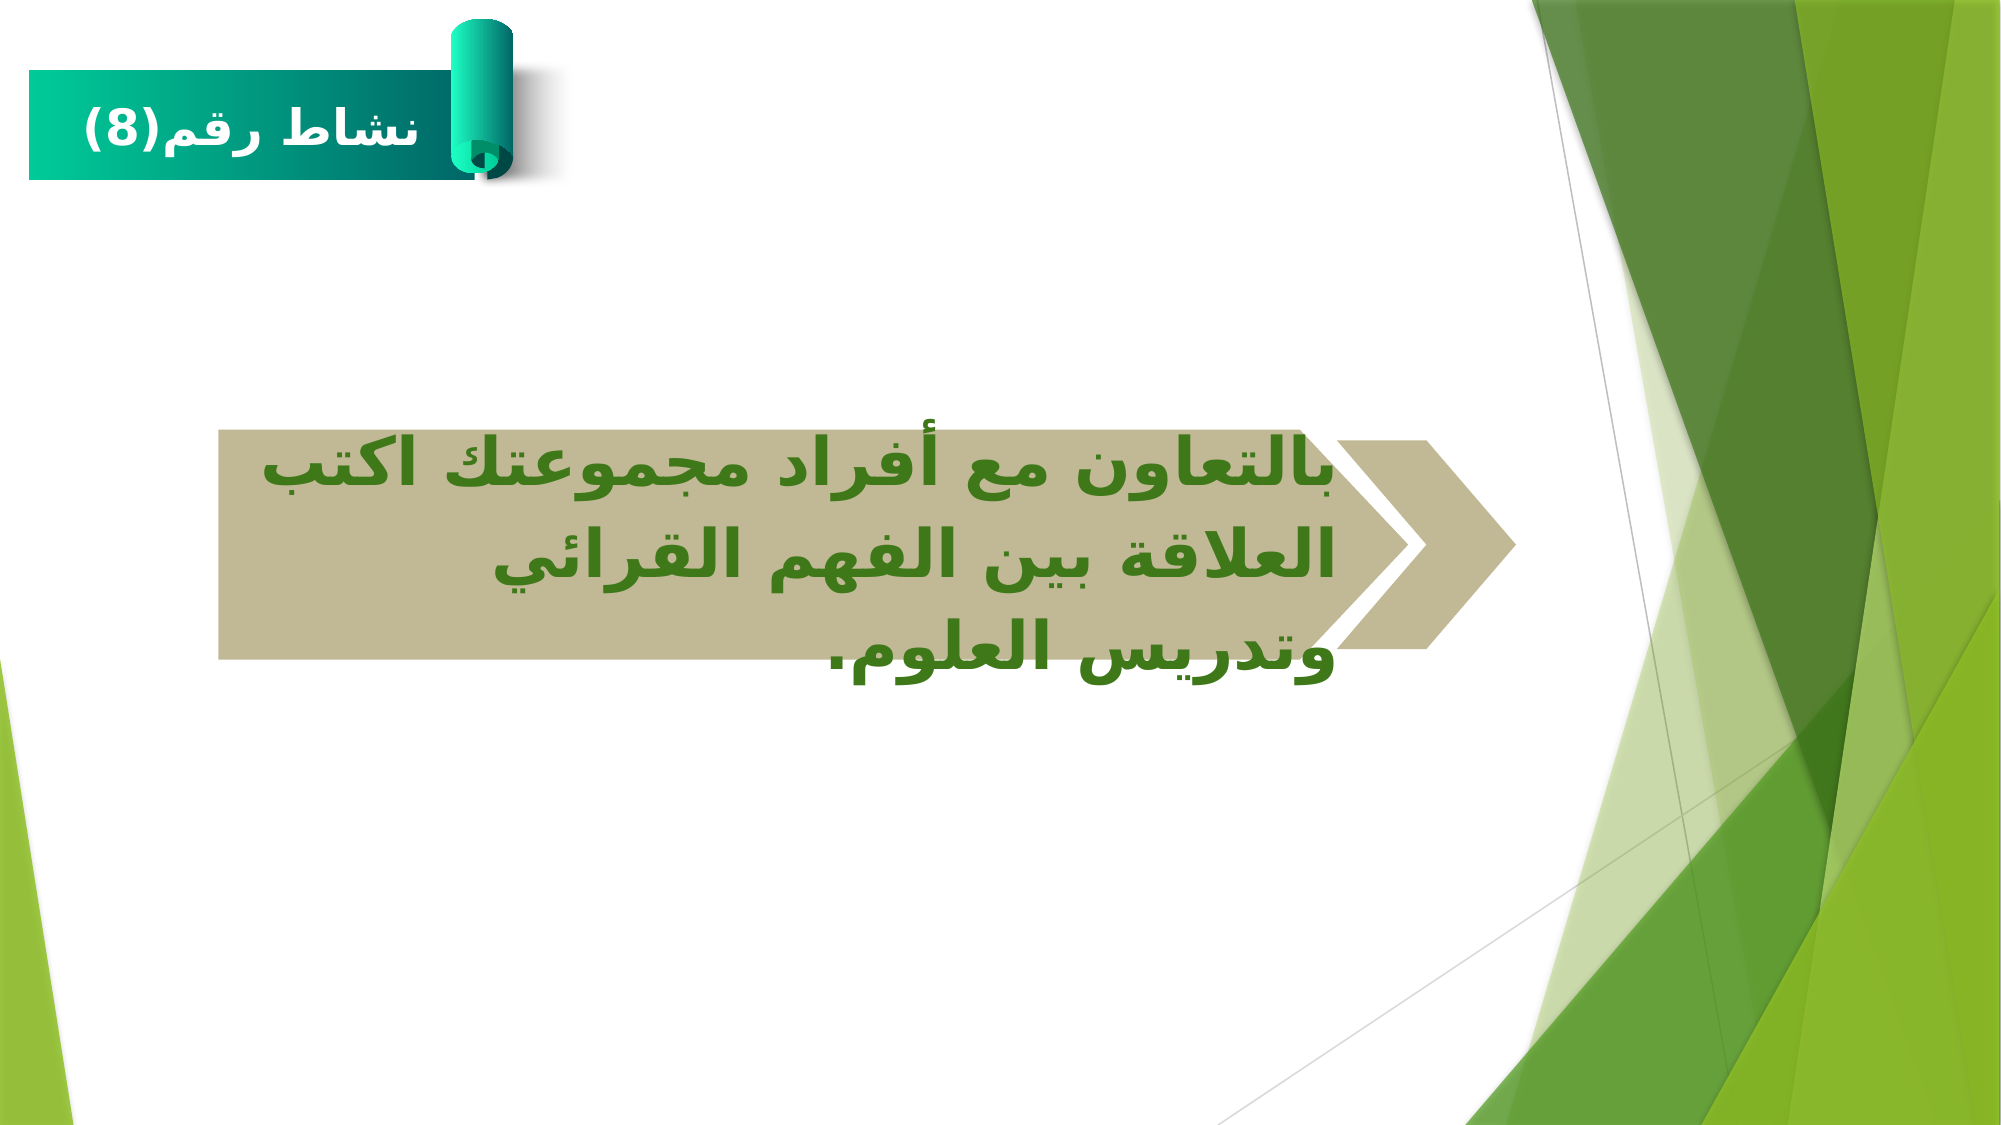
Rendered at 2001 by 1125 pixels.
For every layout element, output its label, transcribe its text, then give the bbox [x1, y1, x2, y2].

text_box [28, 18, 579, 190]
text_box [1335, 438, 1518, 651]
text_box بالتعاون مع أفراد مجموعتك اكتب العلاقة بين الفهم القرائي وتدريس العلوم. [216, 428, 1410, 662]
